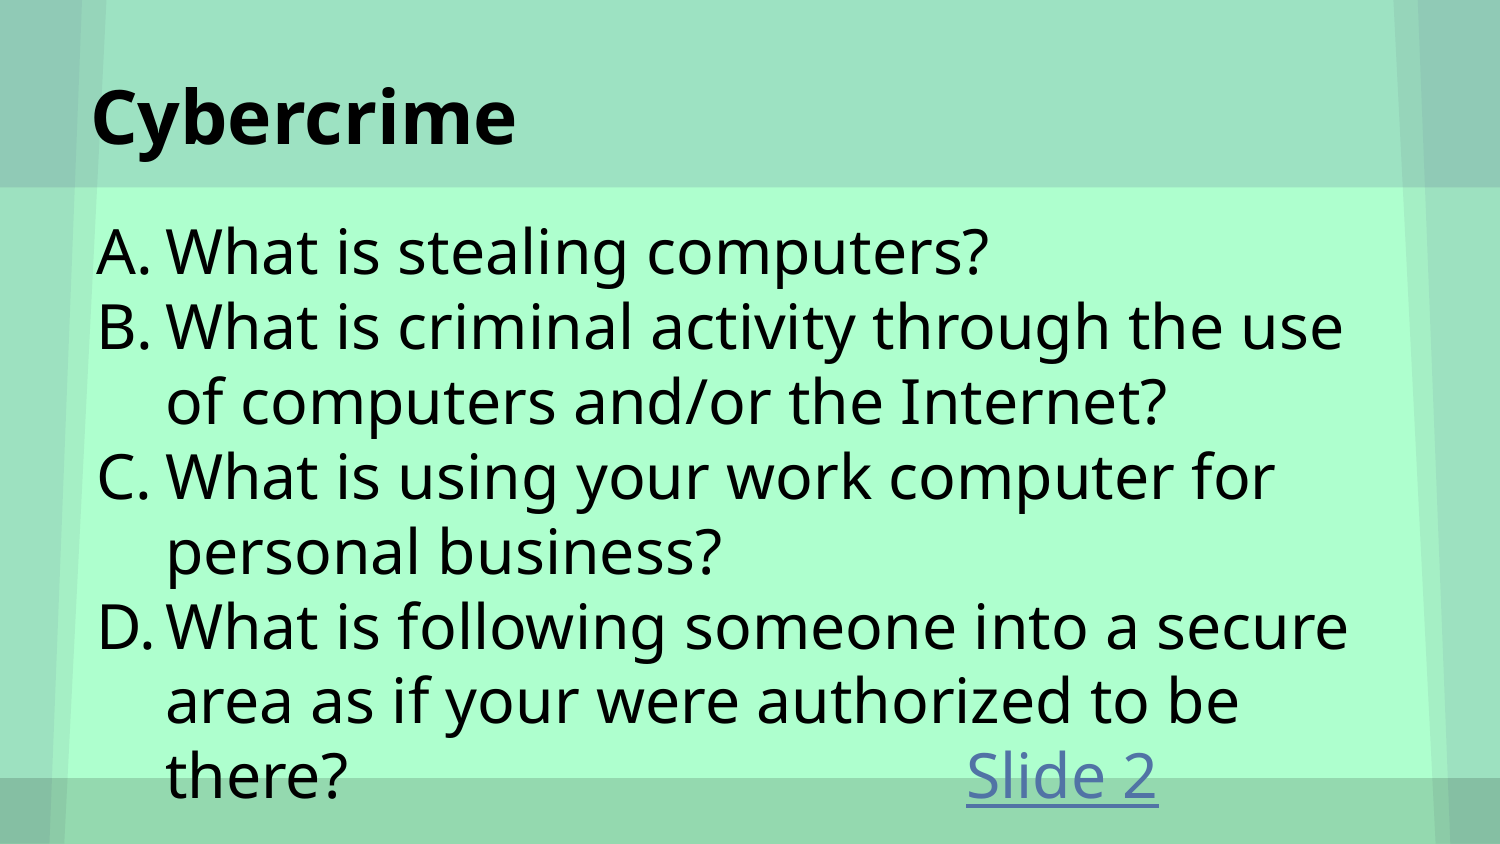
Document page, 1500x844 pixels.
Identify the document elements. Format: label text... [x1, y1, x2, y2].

title Cybercrime [75, 33, 1425, 175]
list What is stealing computers? What is criminal activity through the use of computers and/or the Internet? What is using your work computer for personal business? What is following someone into a secure area as if your were authorized to be there? Slide 2 [75, 196, 1425, 808]
